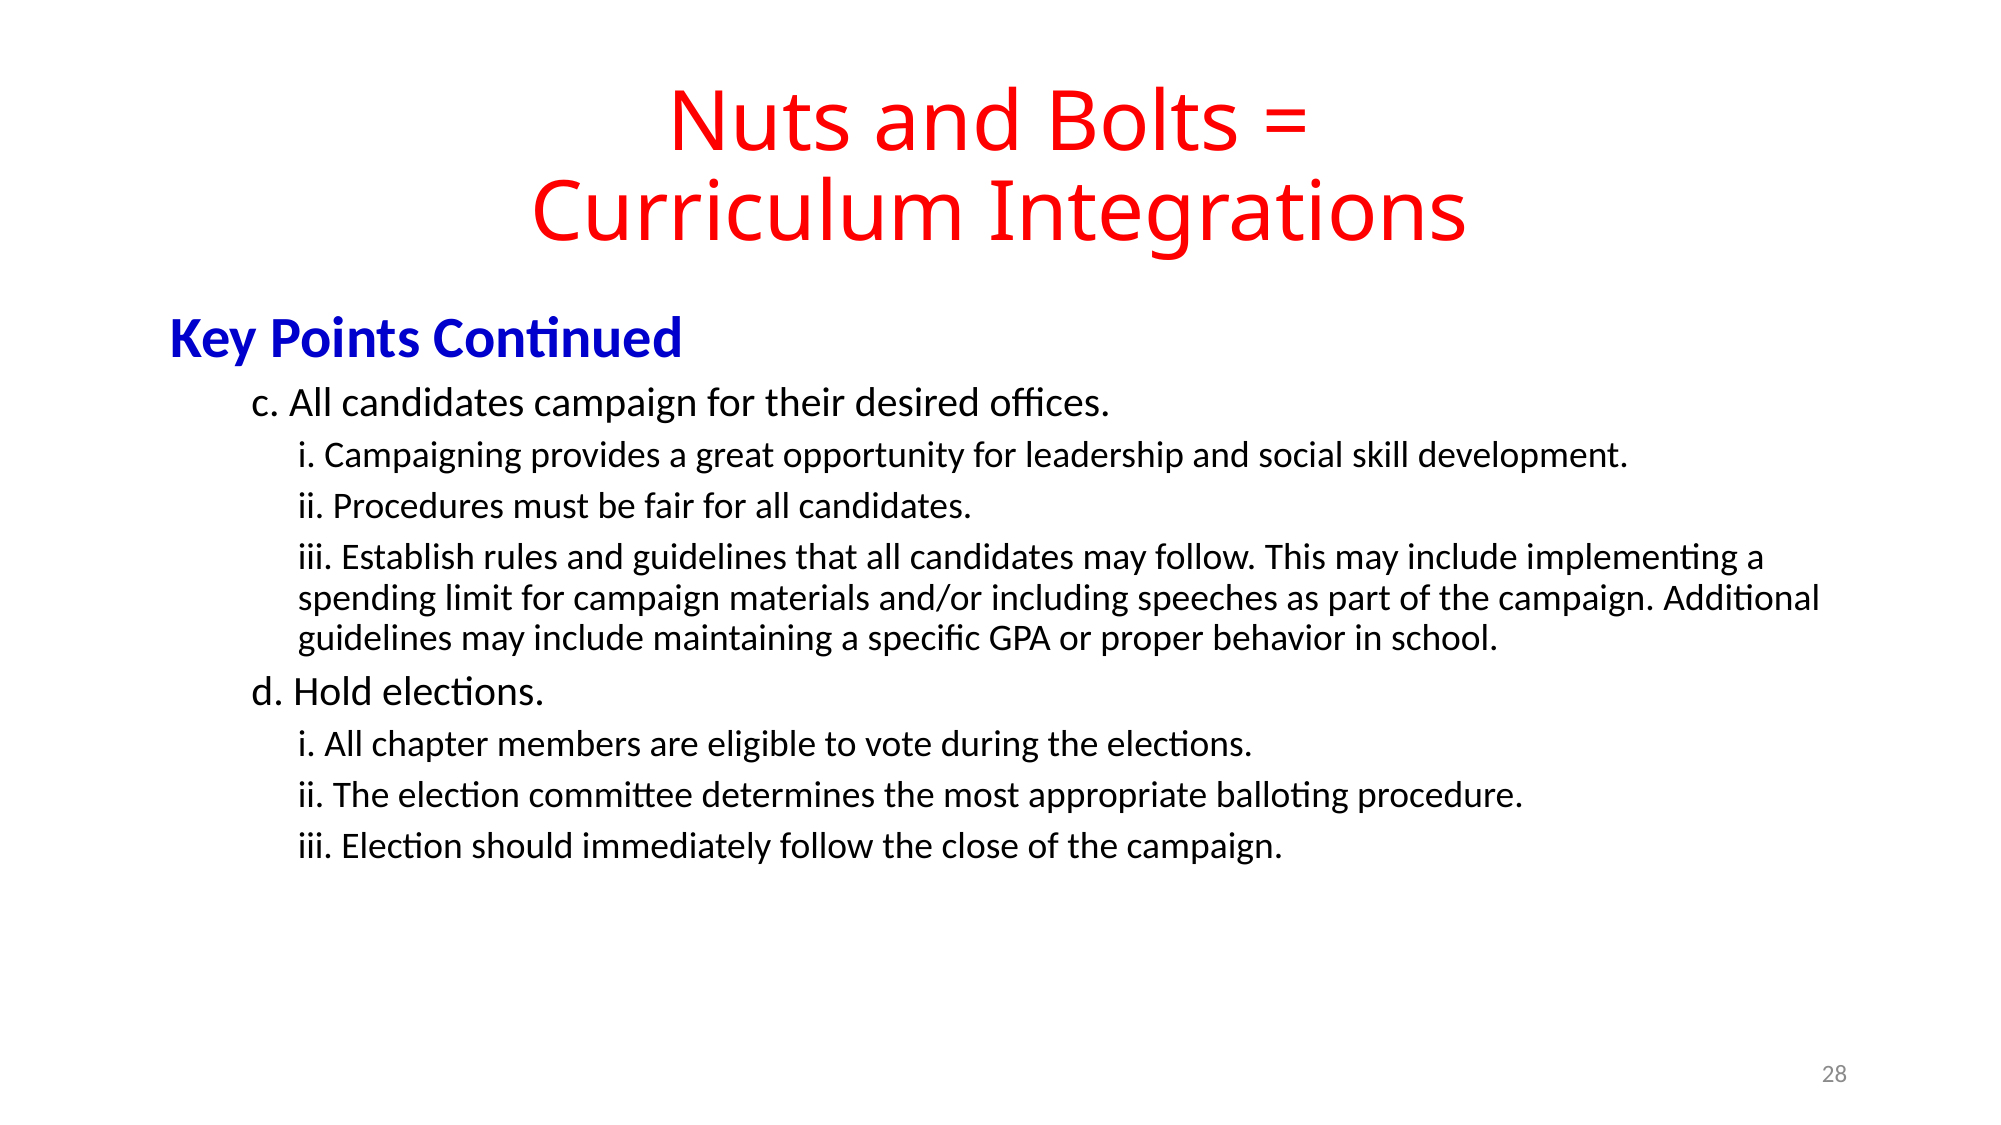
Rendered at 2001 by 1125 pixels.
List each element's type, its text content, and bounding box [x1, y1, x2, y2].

slide_number 28 [1412, 1042, 1863, 1103]
list Key Points Continued c. All candidates campaign for their desired offices. i. Campaigning provides a great opportunity for leadership and social skill development. ii. Procedures must be fair for all candidates. iii. Establish rules and guidelines that all candidates may follow. This may include implementing a spending limit for campaign materials and/or including speeches as part of the campaign. Additional guidelines may include maintaining a specific GPA or proper behavior in school. d. Hold elections. i. All chapter members are eligible to vote during the elections. ii. The election committee determines the most appropriate balloting procedure. iii. Election should immediately follow the close of the campaign. [137, 299, 1863, 1014]
title Nuts and Bolts = Curriculum Integrations [137, 59, 1863, 278]
